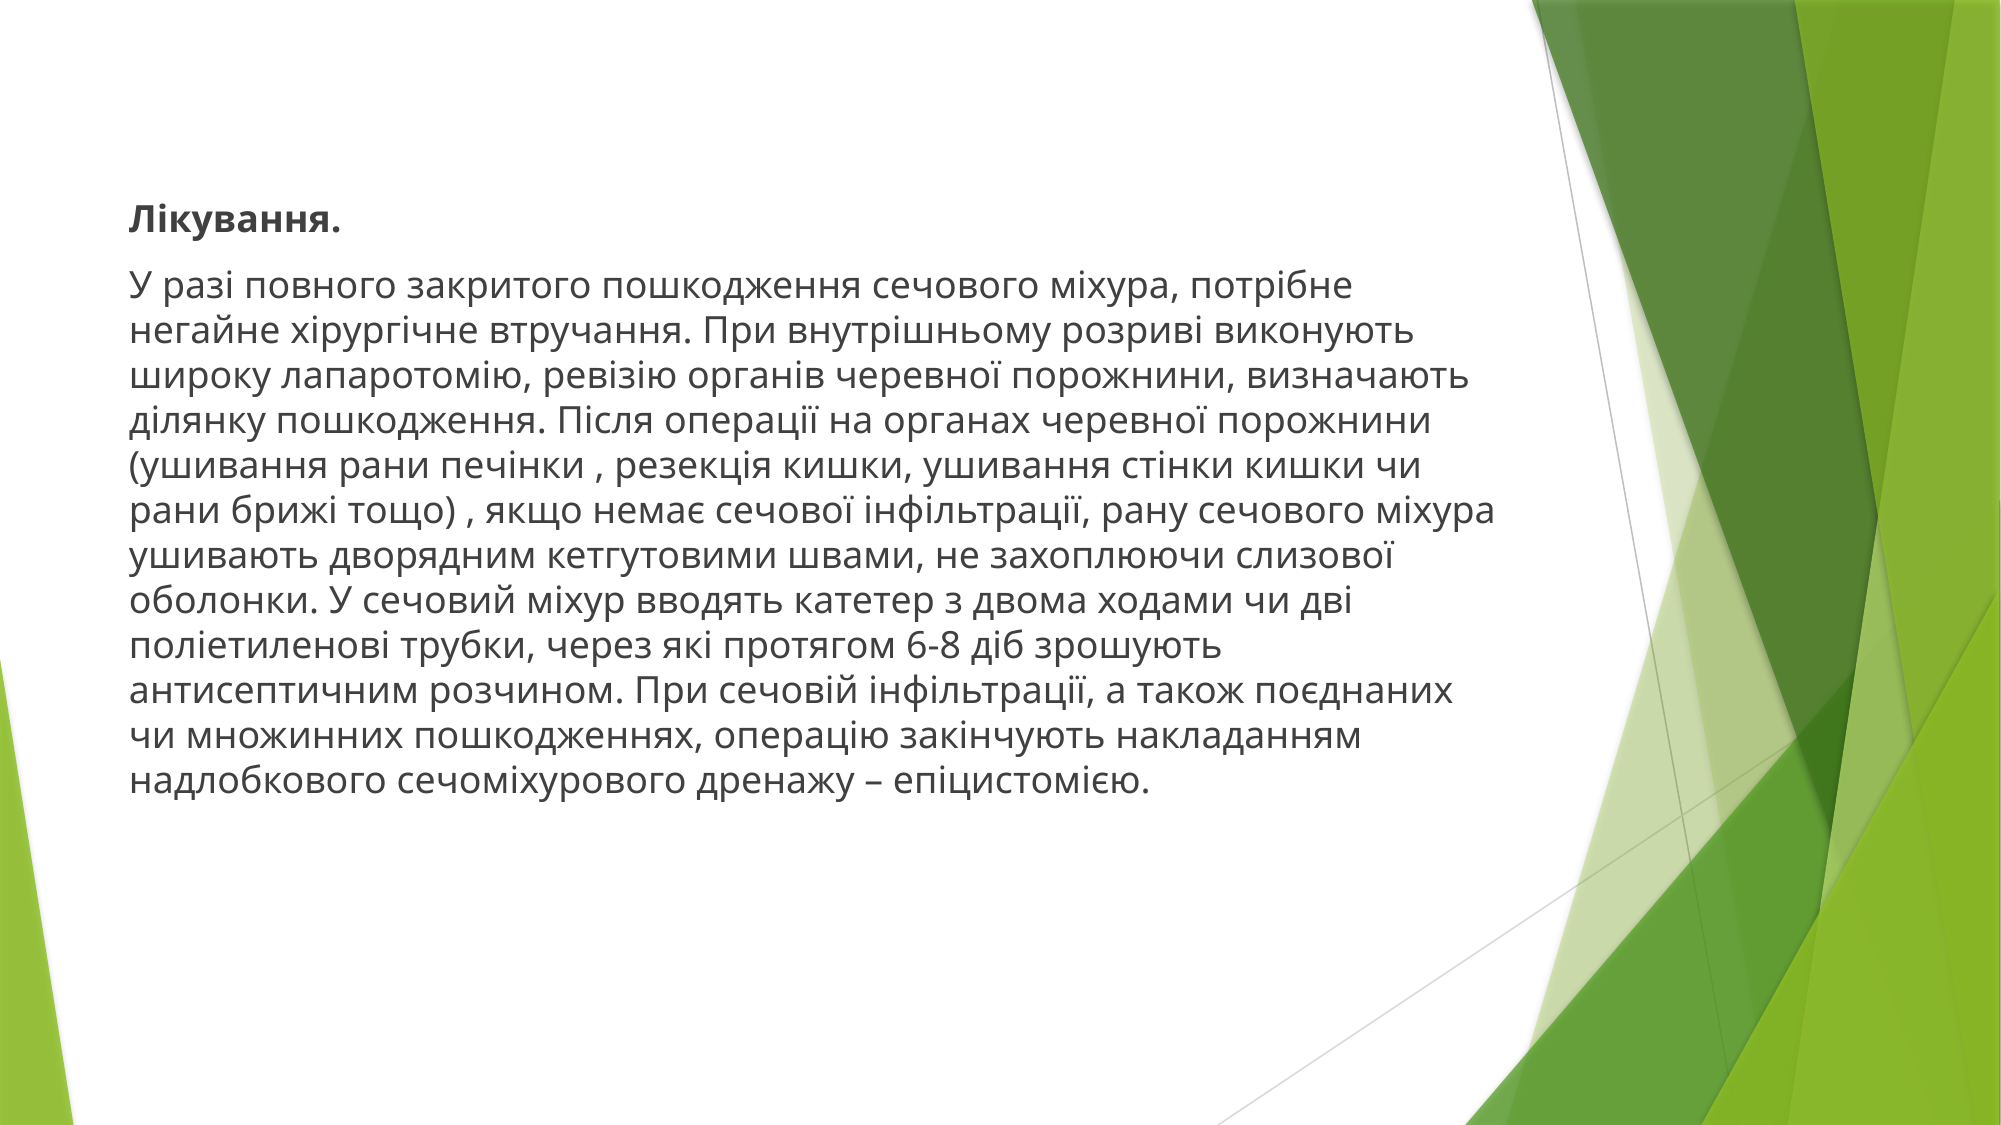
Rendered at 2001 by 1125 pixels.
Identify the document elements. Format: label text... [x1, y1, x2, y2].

list Лікування. У разі повного закритого пошкодження сечового міхура, потрібне негайне хірургічне втручання. При внутрішньому розриві виконують широку лапаротомію, ревізію органів черевної порожнини, визначають ділянку пошкодження. Після операції на органах черевної порожнини (ушивання рани печінки , резекція кишки, ушивання стінки кишки чи рани брижі тощо) , якщо немає сечової інфільтрації, рану сечового міхура ушивають дворядним кетгутовими швами, не захоплюючи слизової оболонки. У сечовий міхур вводять катетер з двома ходами чи дві поліетиленові трубки, через які протягом 6-8 діб зрошують антисептичним розчином. При сечовій інфільтрації, а також поєднаних чи множинних пошкодженнях, операцію закінчують накладанням надлобкового сечоміхурового дренажу – епіцистомією. [113, 187, 1525, 824]
